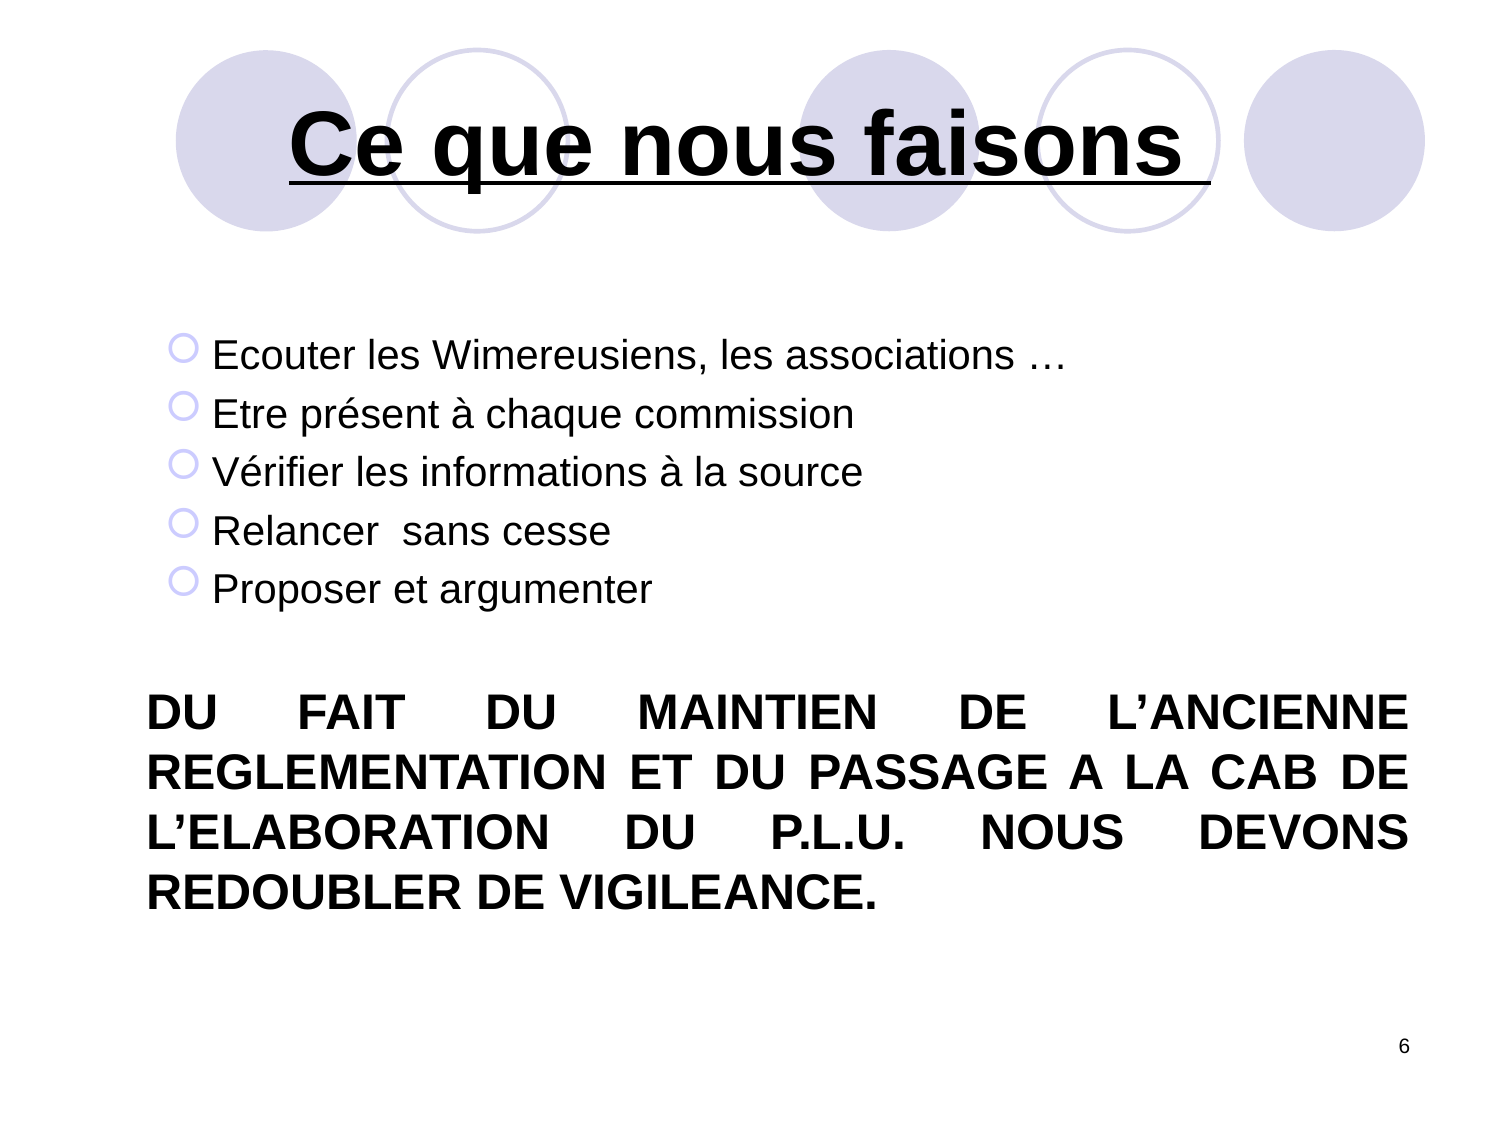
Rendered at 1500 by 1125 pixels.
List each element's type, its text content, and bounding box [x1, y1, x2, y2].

list Ecouter les Wimereusiens, les associations … Etre présent à chaque commission Vérifier les informations à la source Relancer sans cesse Proposer et argumenter DU FAIT DU MAINTIEN DE L’ANCIENNE REGLEMENTATION ET DU PASSAGE A LA CAB DE L’ELABORATION DU P.L.U. NOUS DEVONS REDOUBLER DE VIGILEANCE. [74, 262, 1426, 1006]
slide_number 6 [1074, 1024, 1426, 1101]
title Ce que nous faisons [74, 44, 1426, 233]
